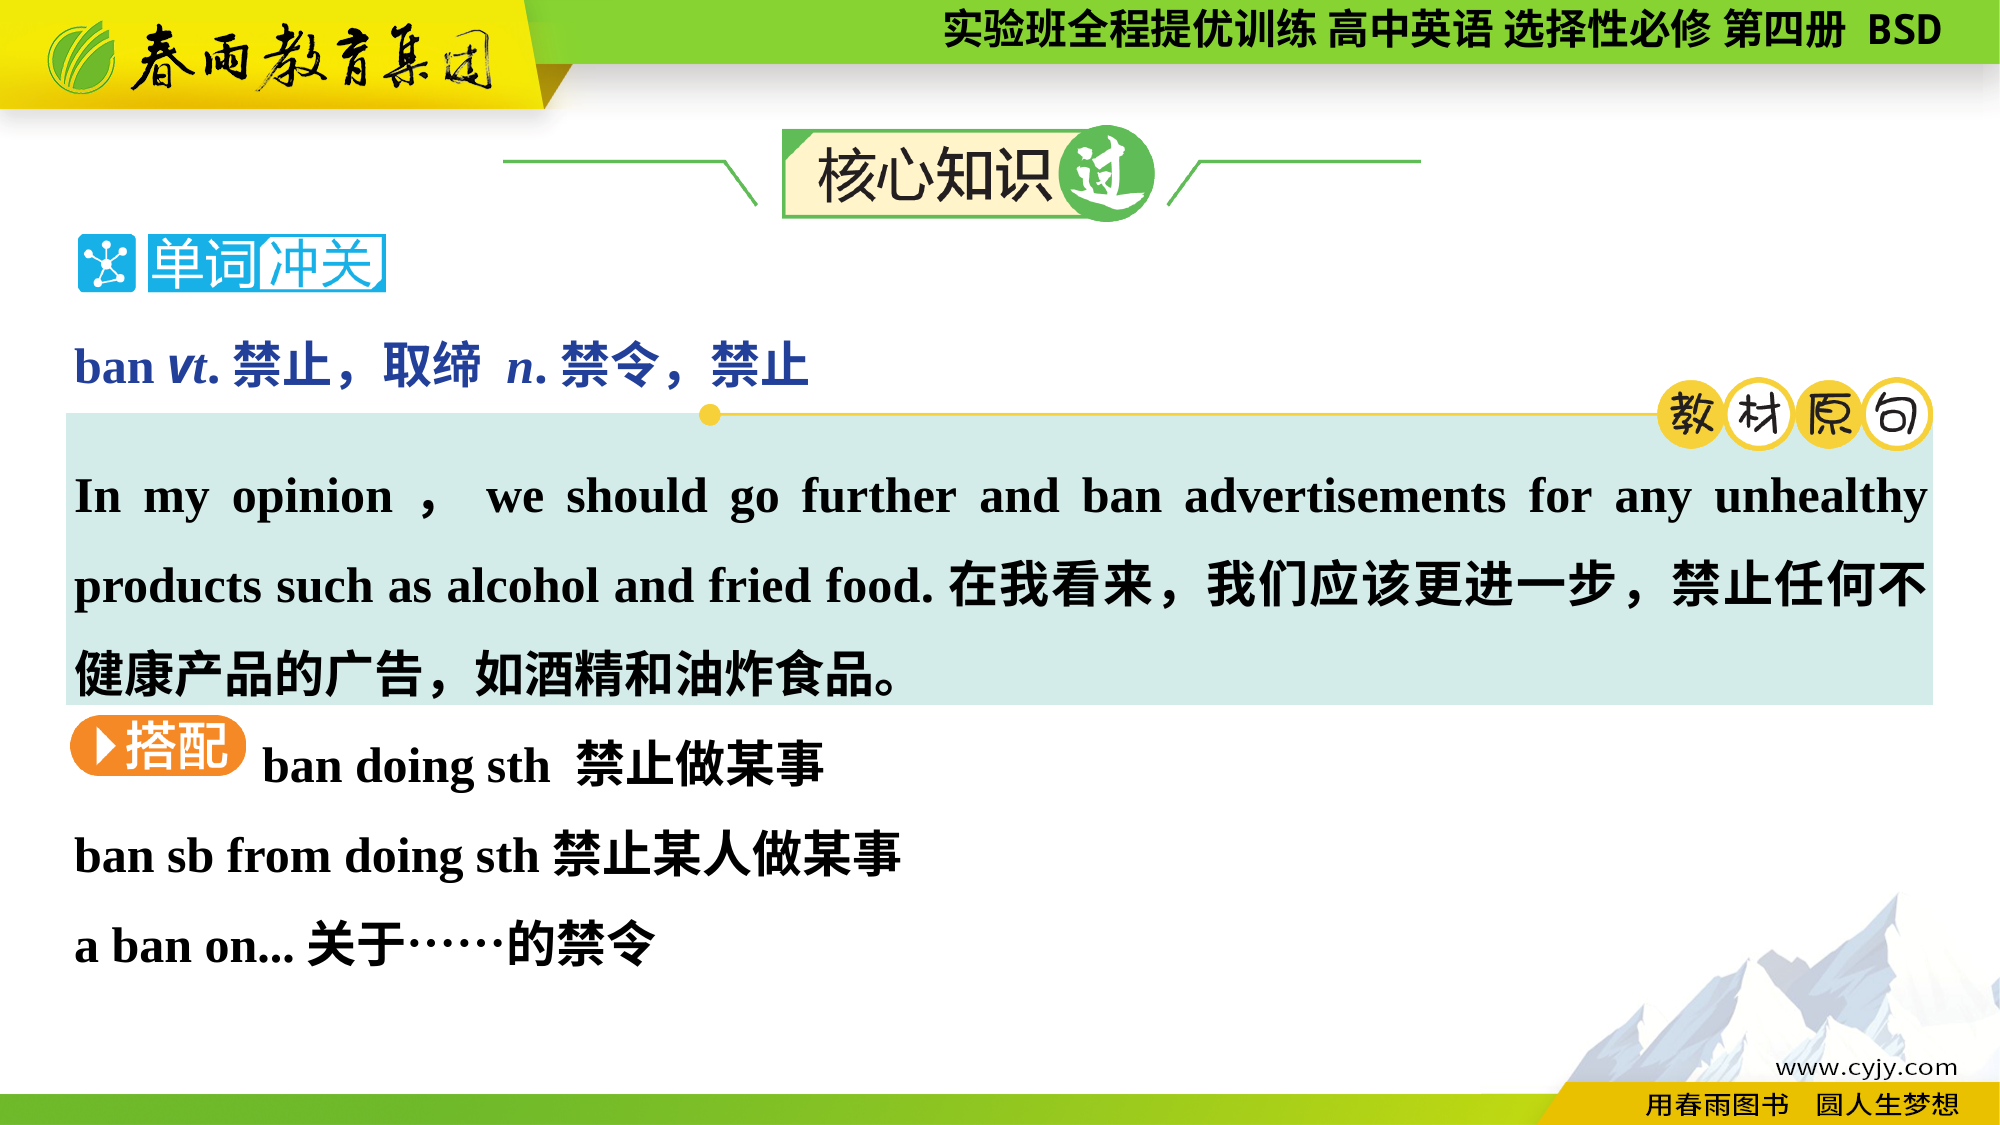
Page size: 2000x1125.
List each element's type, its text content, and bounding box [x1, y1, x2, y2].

list ban vt.禁止，取缔 n.禁令，禁止 In my opinion，we should go further and ban advertisements for any unhealthy products such as alcohol and fried food.在我看来，我们应该更进一步，禁止任何不健康产品的广告，如酒精和油炸食品。 ban doing sth 禁止做某事 ban sb from doing sth禁止某人做某事 a ban on...关于……的禁令 [59, 296, 1944, 976]
picture [0, 0, 2000, 1125]
